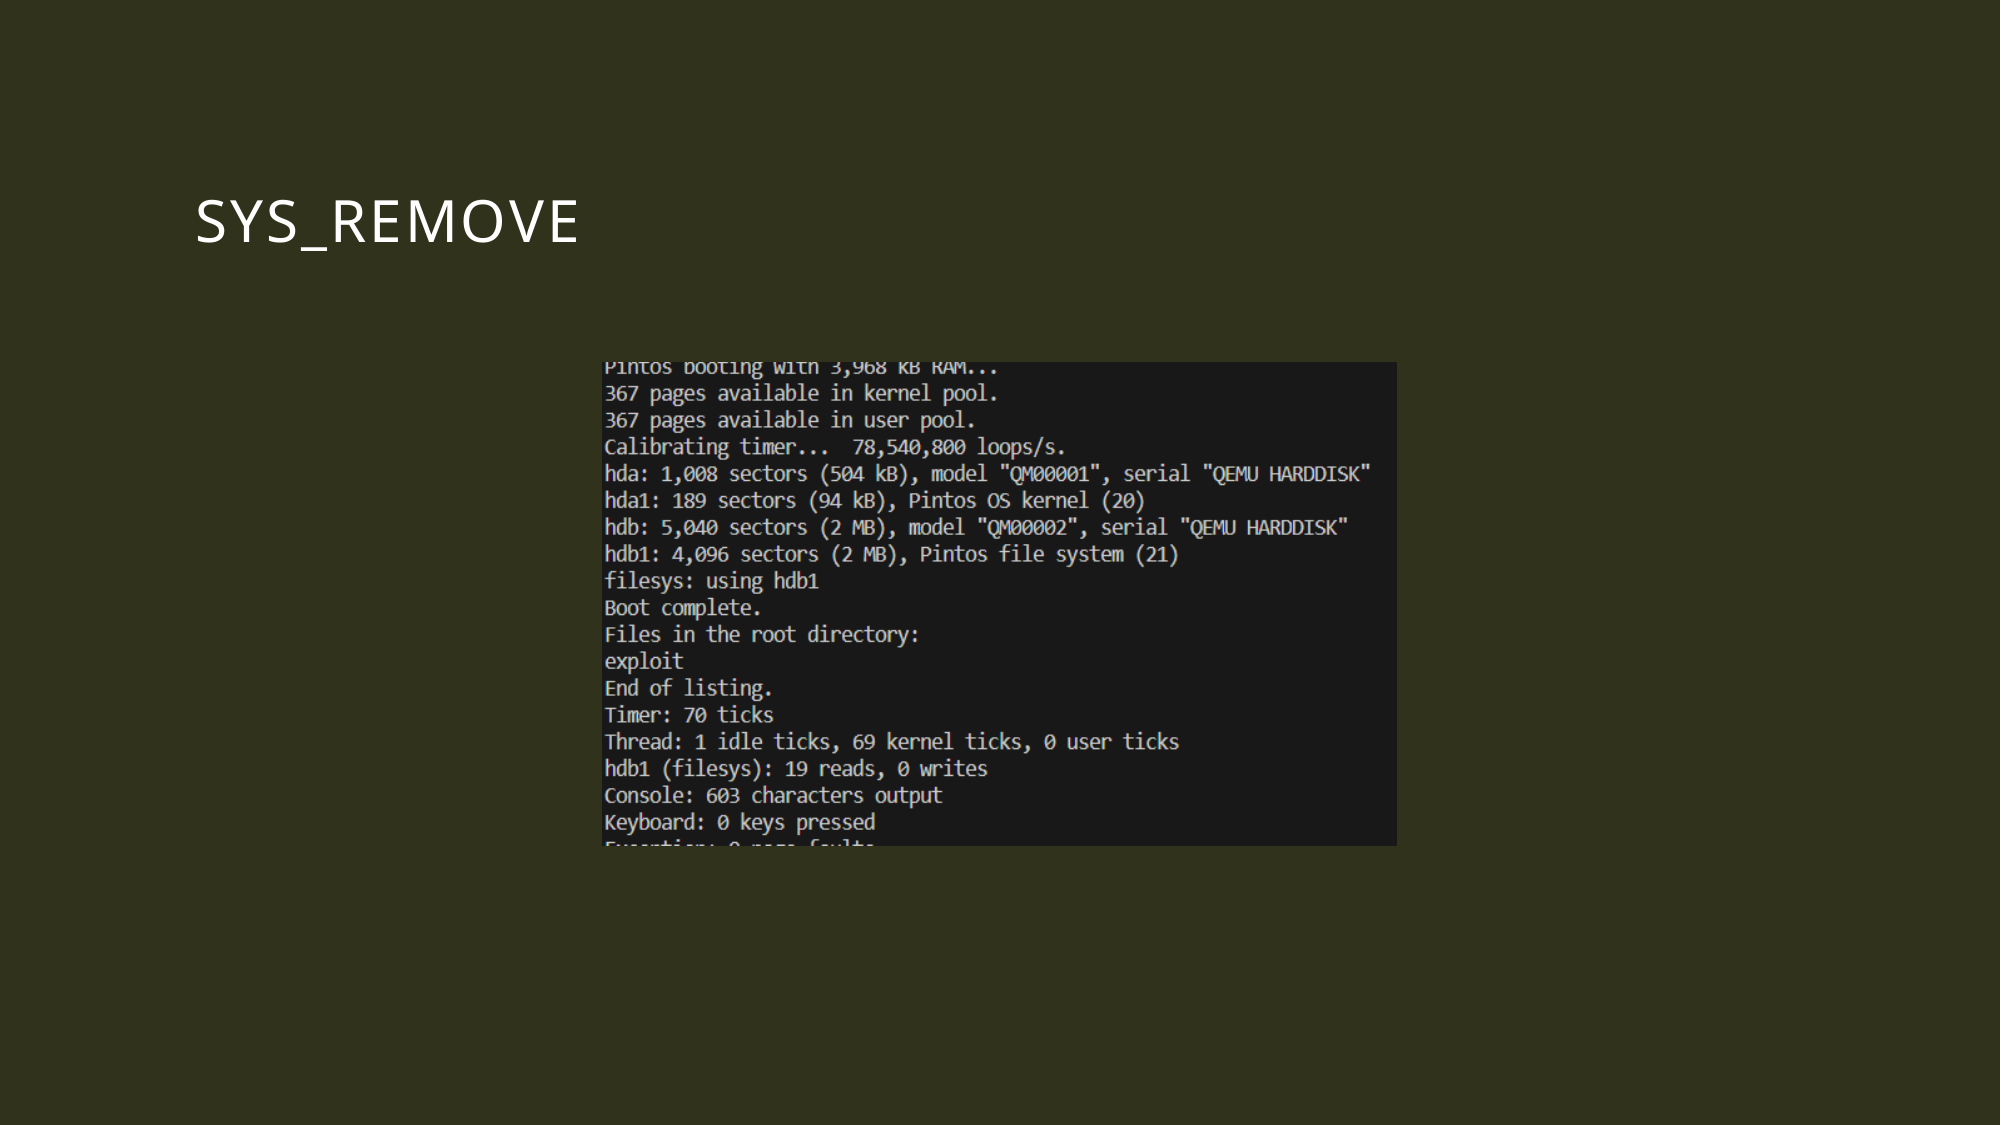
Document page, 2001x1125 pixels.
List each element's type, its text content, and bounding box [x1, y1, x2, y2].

title SYS_REMOVE [177, 165, 1822, 274]
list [602, 362, 1397, 846]
